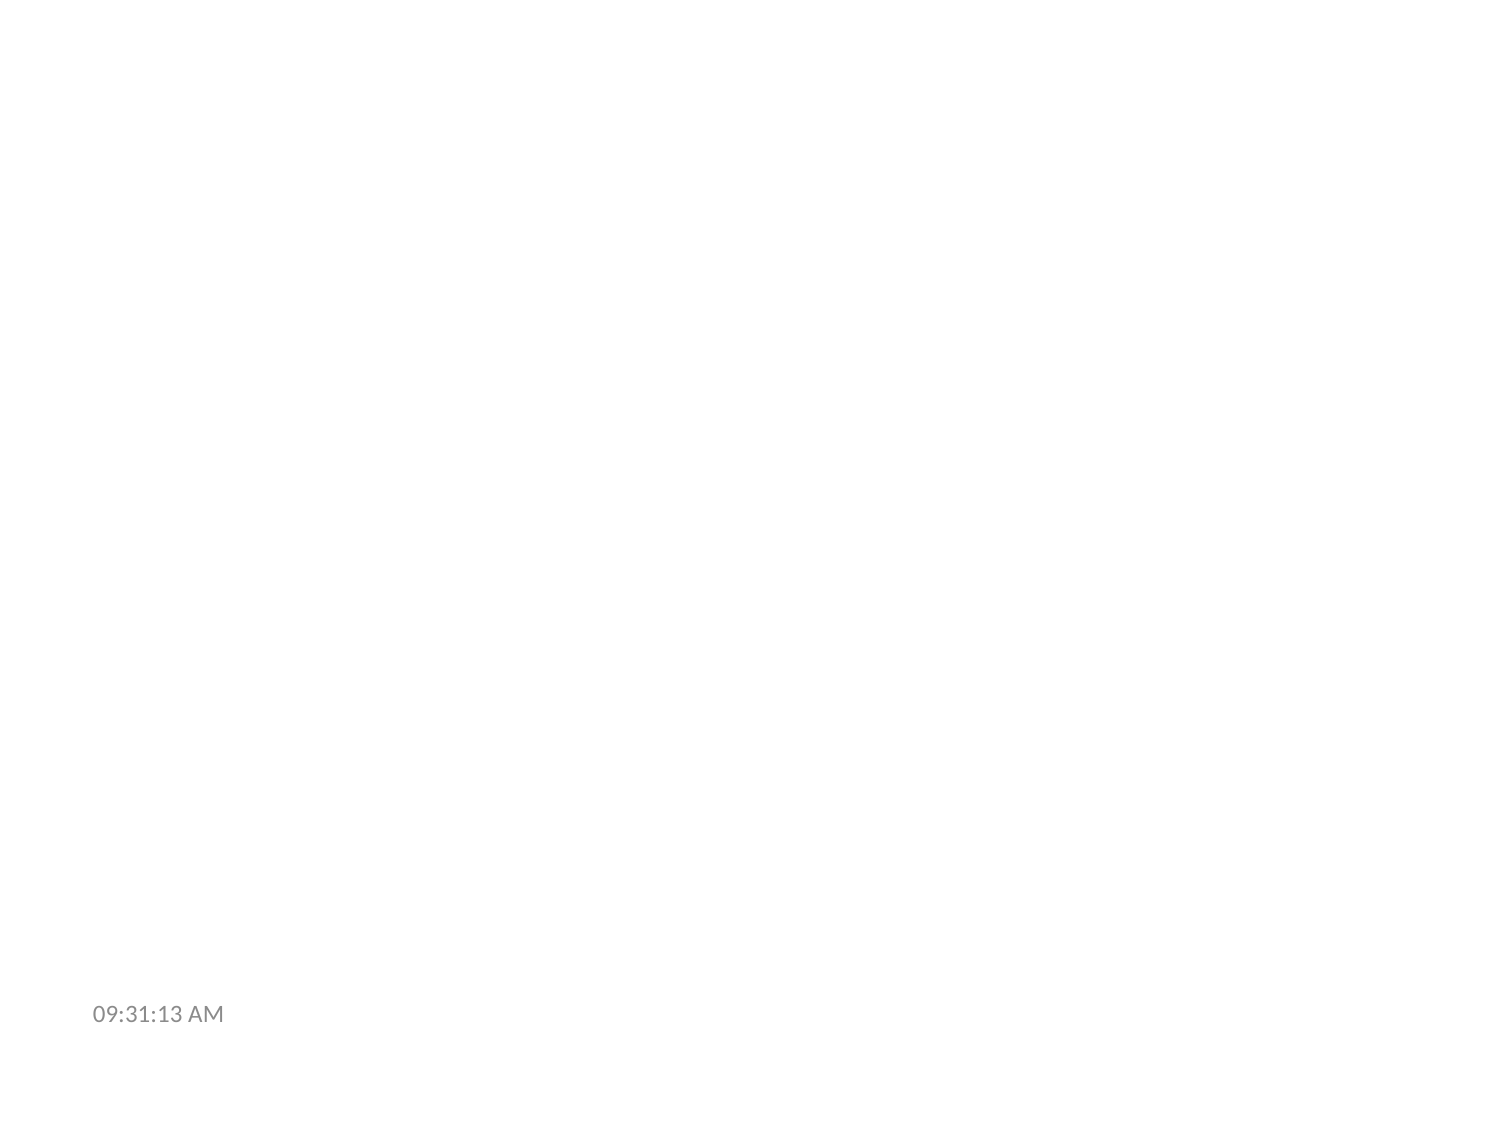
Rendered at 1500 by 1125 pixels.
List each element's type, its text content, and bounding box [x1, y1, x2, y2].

text_box 3:35:09 PM [77, 982, 428, 1043]
